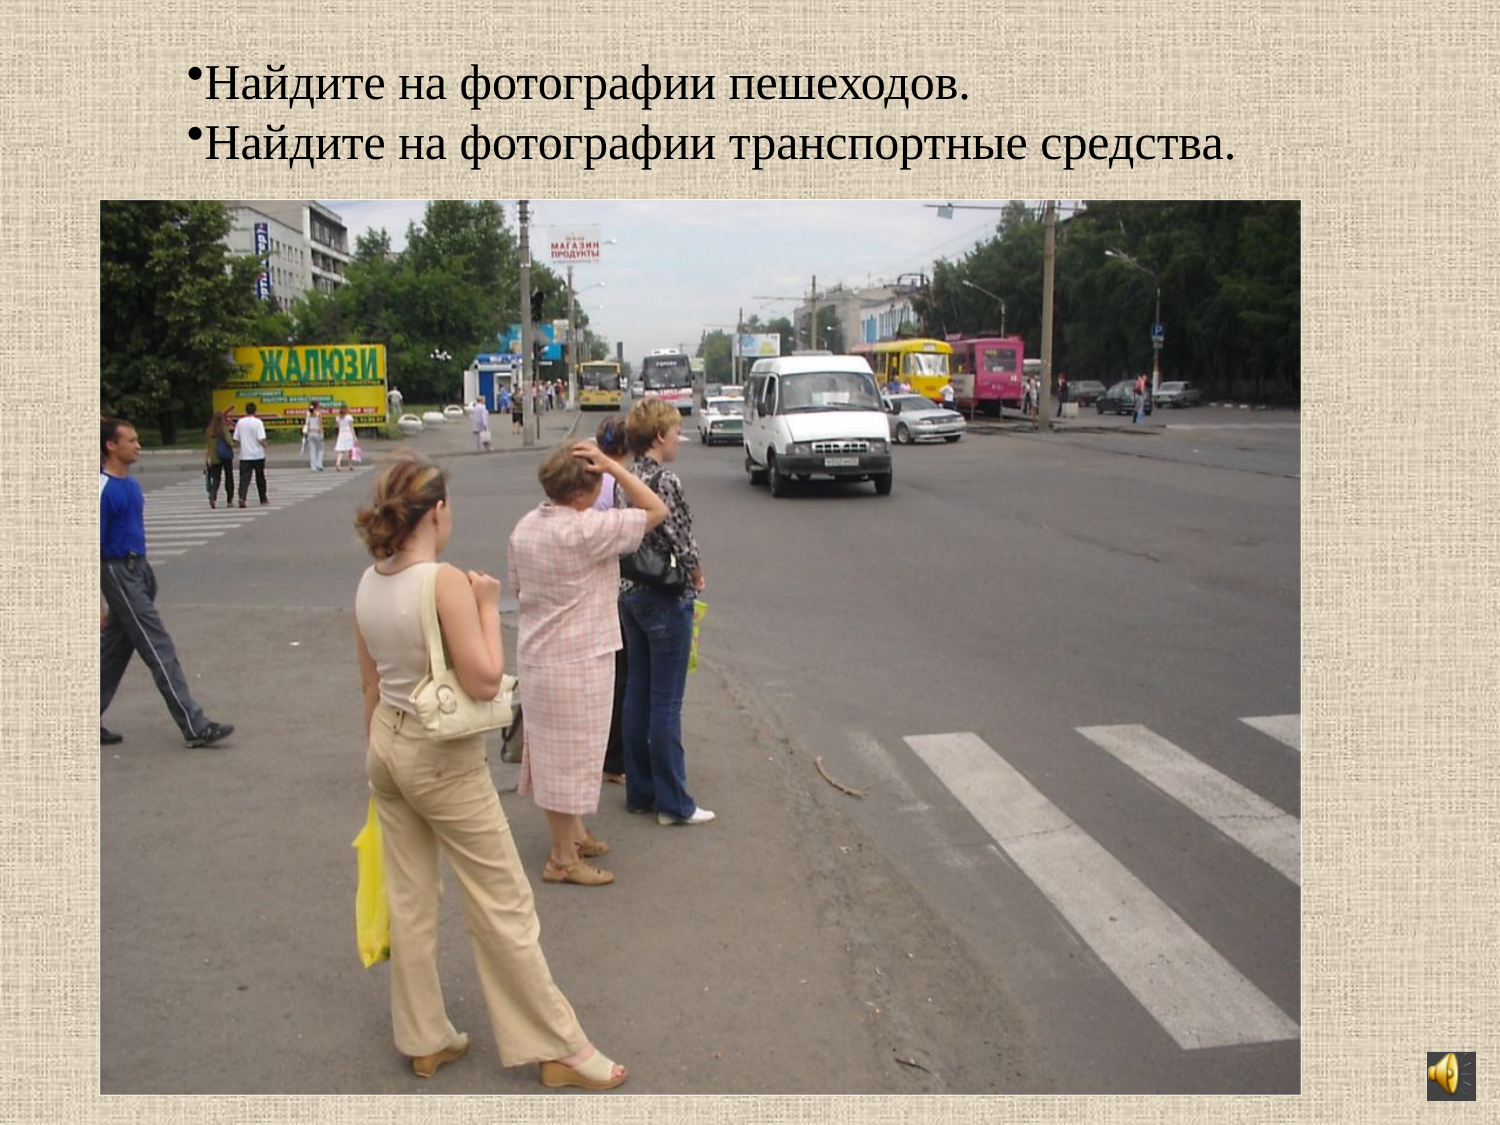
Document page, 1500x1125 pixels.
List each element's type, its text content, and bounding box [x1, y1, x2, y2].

picture [0, 0, 1500, 1125]
text_box Найдите на фотографии пешеходов. Найдите на фотографии транспортные средства. [76, 42, 1436, 178]
